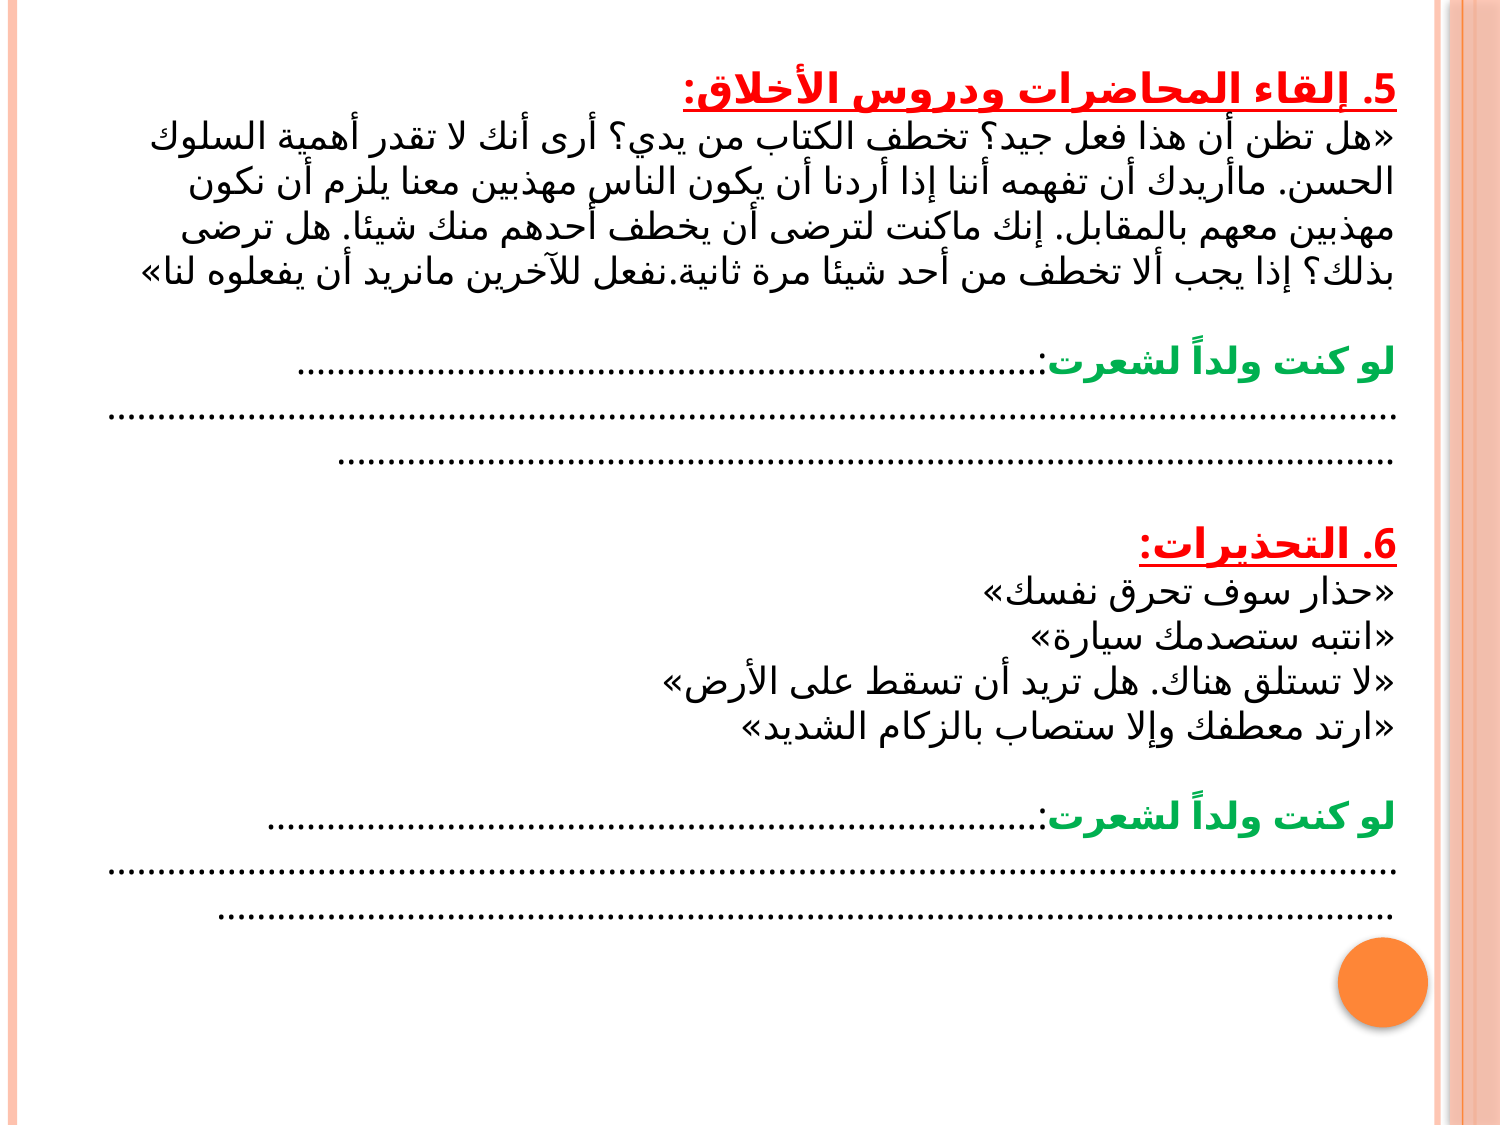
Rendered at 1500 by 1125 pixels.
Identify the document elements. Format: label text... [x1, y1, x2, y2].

text_box 5. إلقاء المحاضرات ودروس الأخلاق: «هل تظن أن هذا فعل جيد؟ تخطف الكتاب من يدي؟ أرى أنك لا تقدر أهمية السلوك الحسن. ماأريدك أن تفهمه أننا إذا أردنا أن يكون الناس مهذبين معنا يلزم أن نكون مهذبين معهم بالمقابل. إنك ماكنت لترضى أن يخطف أحدهم منك شيئا. هل ترضى بذلك؟ إذا يجب ألا تخطف من أحد شيئا مرة ثانية.نفعل للآخرين مانريد أن يفعلوه لنا» لو كنت ولداً لشعرت:.......................................................................... ........................................................................................................................................................................................................................................... 6. التحذيرات: «حذار سوف تحرق نفسك» «انتبه ستصدمك سيارة» «لا تستلق هناك. هل تريد أن تسقط على الأرض» «ارتد معطفك وإلا ستصاب بالزكام الشديد» لو كنت ولداً لشعرت:............................................................................. ....................................................................................................................................................................................................................................................... [88, 54, 1412, 1070]
